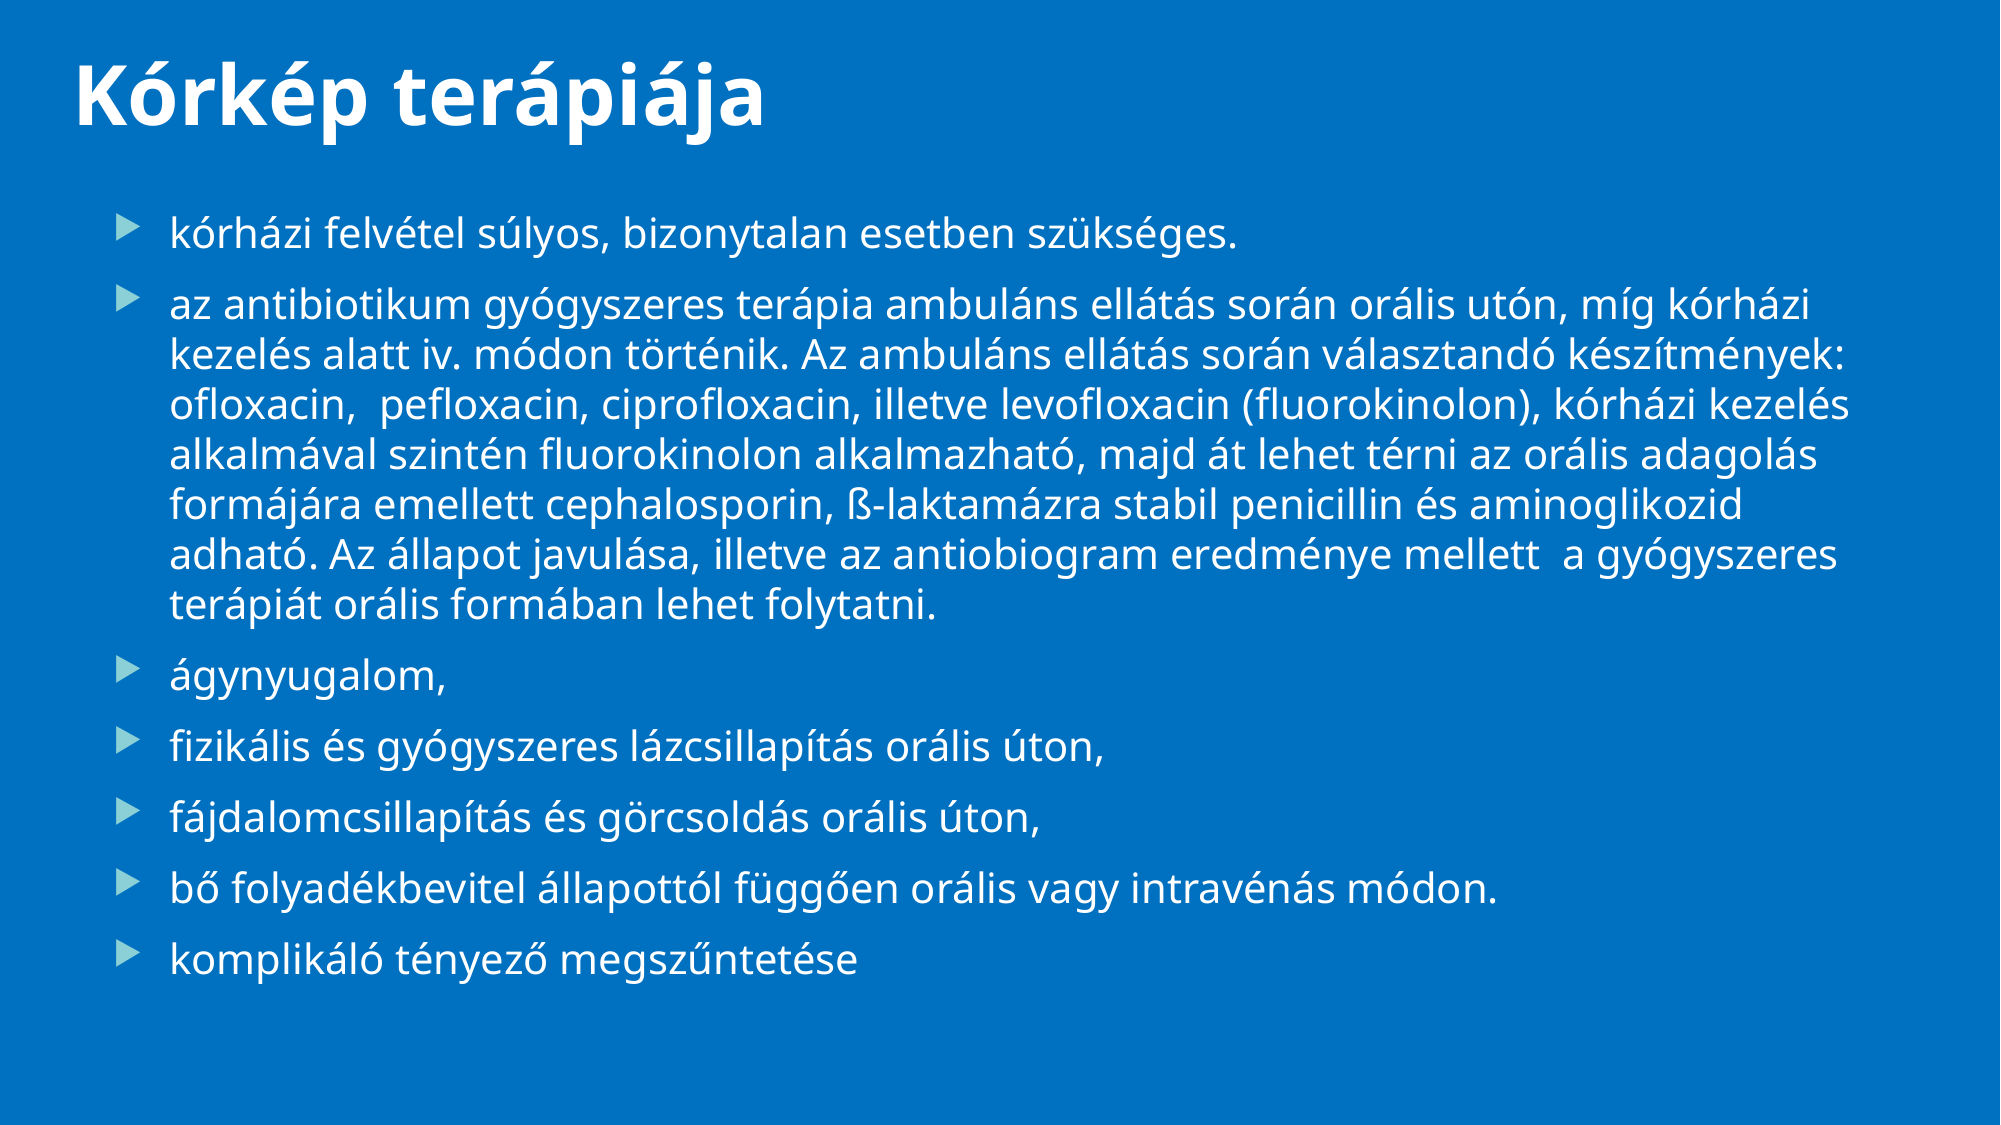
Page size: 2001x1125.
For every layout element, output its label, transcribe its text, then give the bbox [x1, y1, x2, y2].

list kórházi felvétel súlyos, bizonytalan esetben szükséges. az antibiotikum gyógyszeres terápia ambuláns ellátás során orális utón, míg kórházi kezelés alatt iv. módon történik. Az ambuláns ellátás során választandó készítmények: ofloxacin, pefloxacin, ciprofloxacin, illetve levofloxacin (fluorokinolon), kórházi kezelés alkalmával szintén fluorokinolon alkalmazható, majd át lehet térni az orális adagolás formájára emellett cephalosporin, ß-laktamázra stabil penicillin és aminoglikozid adható. Az állapot javulása, illetve az antiobiogram eredménye mellett a gyógyszeres terápiát orális formában lehet folytatni. ágynyugalom, fizikális és gyógyszeres lázcsillapítás orális úton, fájdalomcsillapítás és görcsoldás orális úton, bő folyadékbevitel állapottól függően orális vagy intravénás módon. komplikáló tényező megszűntetése [98, 199, 1918, 1125]
title Kórkép terápiája [57, 34, 1408, 184]
